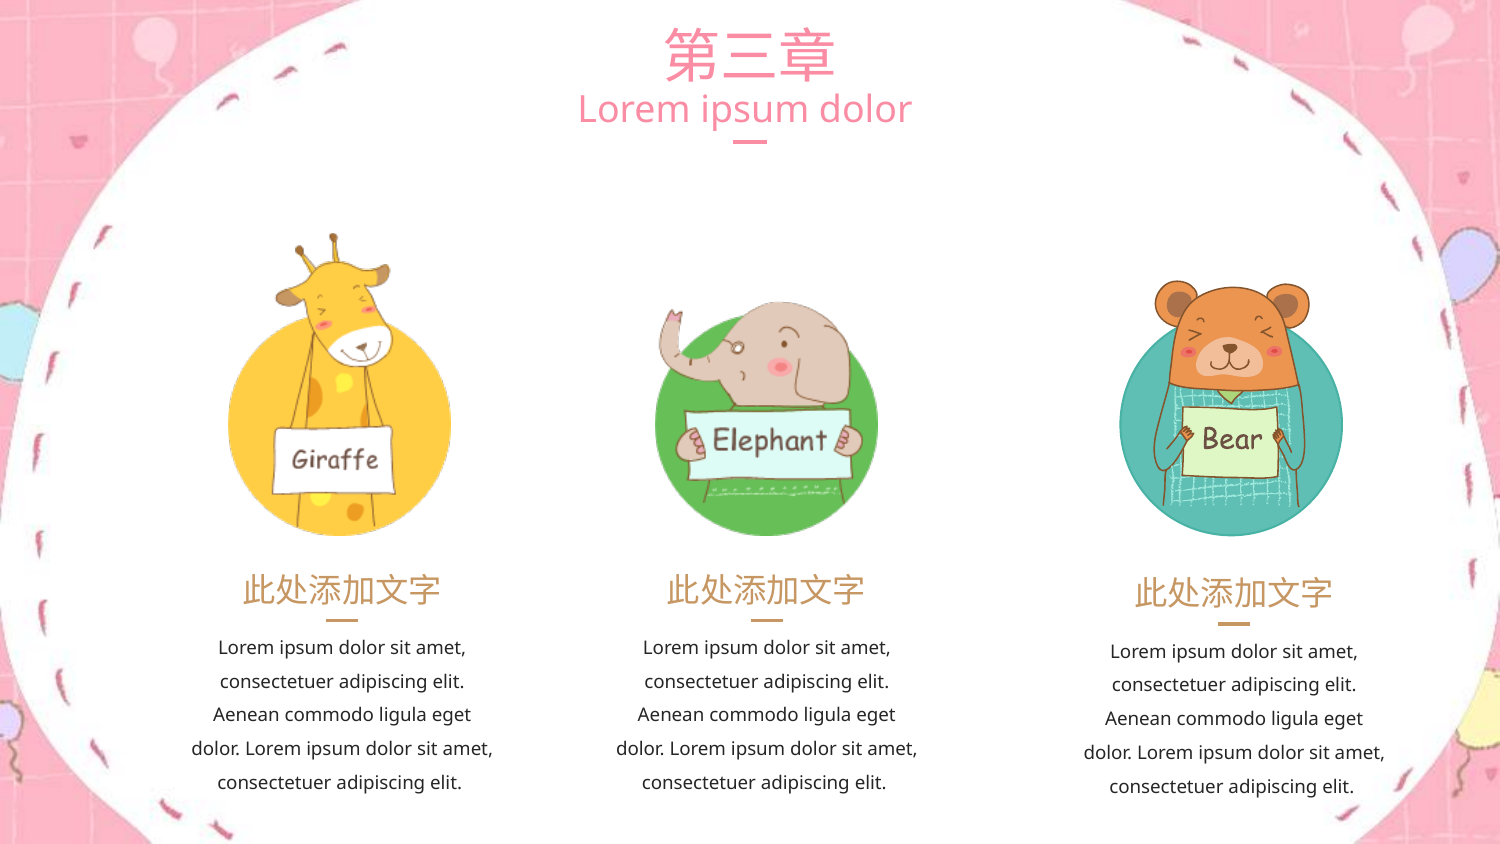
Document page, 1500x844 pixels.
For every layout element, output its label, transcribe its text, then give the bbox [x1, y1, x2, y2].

text_box Lorem ipsum dolor sit amet, consectetuer adipiscing elit. Aenean commodo ligula eget dolor. Lorem ipsum dolor sit amet, consectetuer adipiscing elit. [173, 616, 511, 801]
text_box 此处添加文字 [652, 561, 882, 616]
text_box 此处添加文字 [1119, 565, 1349, 620]
picture [0, 0, 1500, 844]
text_box 此处添加文字 [227, 561, 457, 616]
text_box Lorem ipsum dolor sit amet, consectetuer adipiscing elit. Aenean commodo ligula eget dolor. Lorem ipsum dolor sit amet, consectetuer adipiscing elit. [1065, 620, 1403, 805]
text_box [1120, 278, 1342, 536]
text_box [546, 11, 953, 142]
text_box Lorem ipsum dolor sit amet, consectetuer adipiscing elit. Aenean commodo ligula eget dolor. Lorem ipsum dolor sit amet, consectetuer adipiscing elit. [598, 616, 935, 801]
